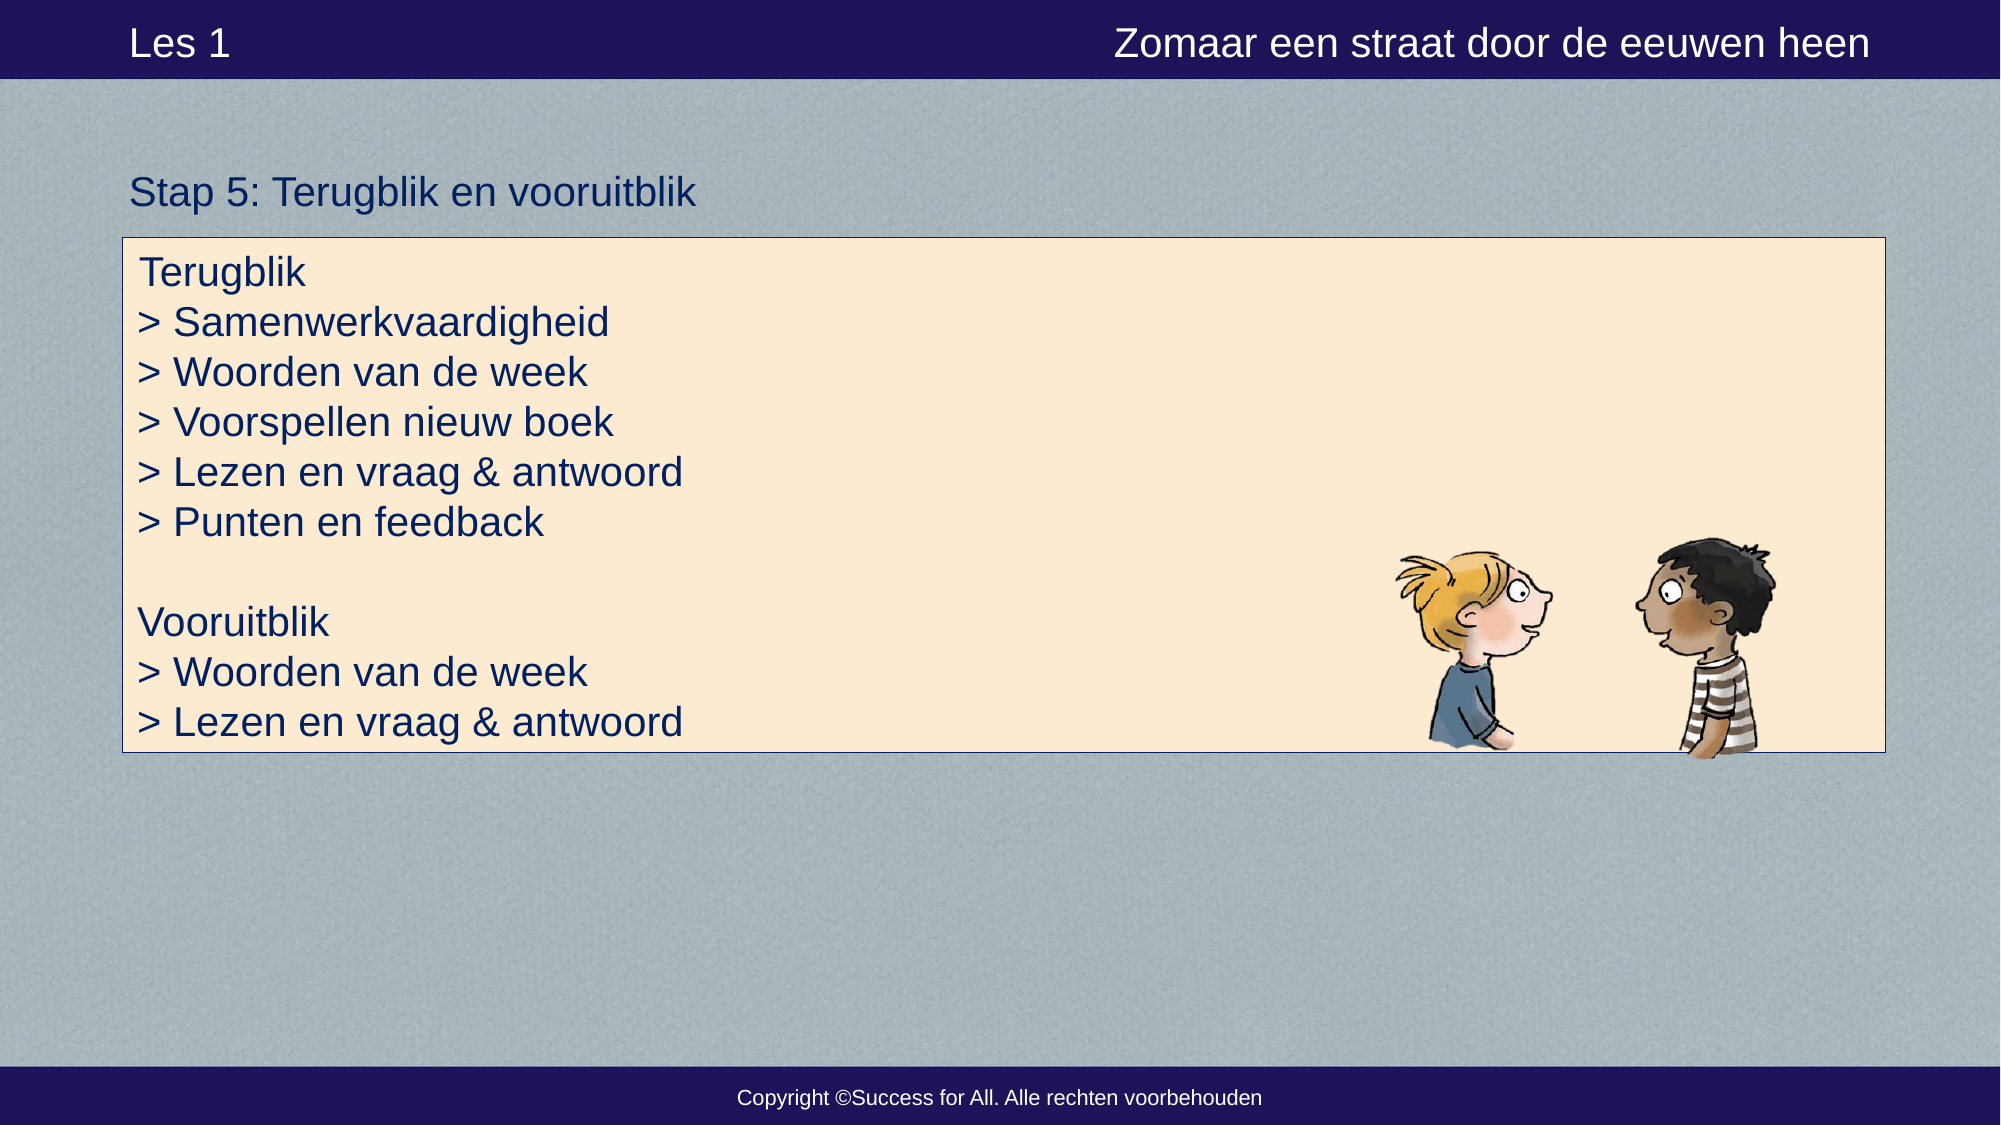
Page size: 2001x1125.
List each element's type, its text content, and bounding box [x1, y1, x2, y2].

text_box Stap 5: Terugblik en vooruitblik [114, 157, 907, 223]
text_box Terugblik > Samenwerkvaardigheid > Woorden van de week > Voorspellen nieuw boek > Lezen en vraag & antwoord > Punten en feedback Vooruitblik > Woorden van de week > Lezen en vraag & antwoord [122, 237, 1886, 753]
text_box Copyright ©Success for All. Alle rechten voorbehouden [0, 1076, 2000, 1125]
text_box Zomaar een straat door de eeuwen heen [999, 8, 1886, 73]
picture [0, 0, 2001, 1125]
text_box Les 1 [114, 8, 354, 73]
